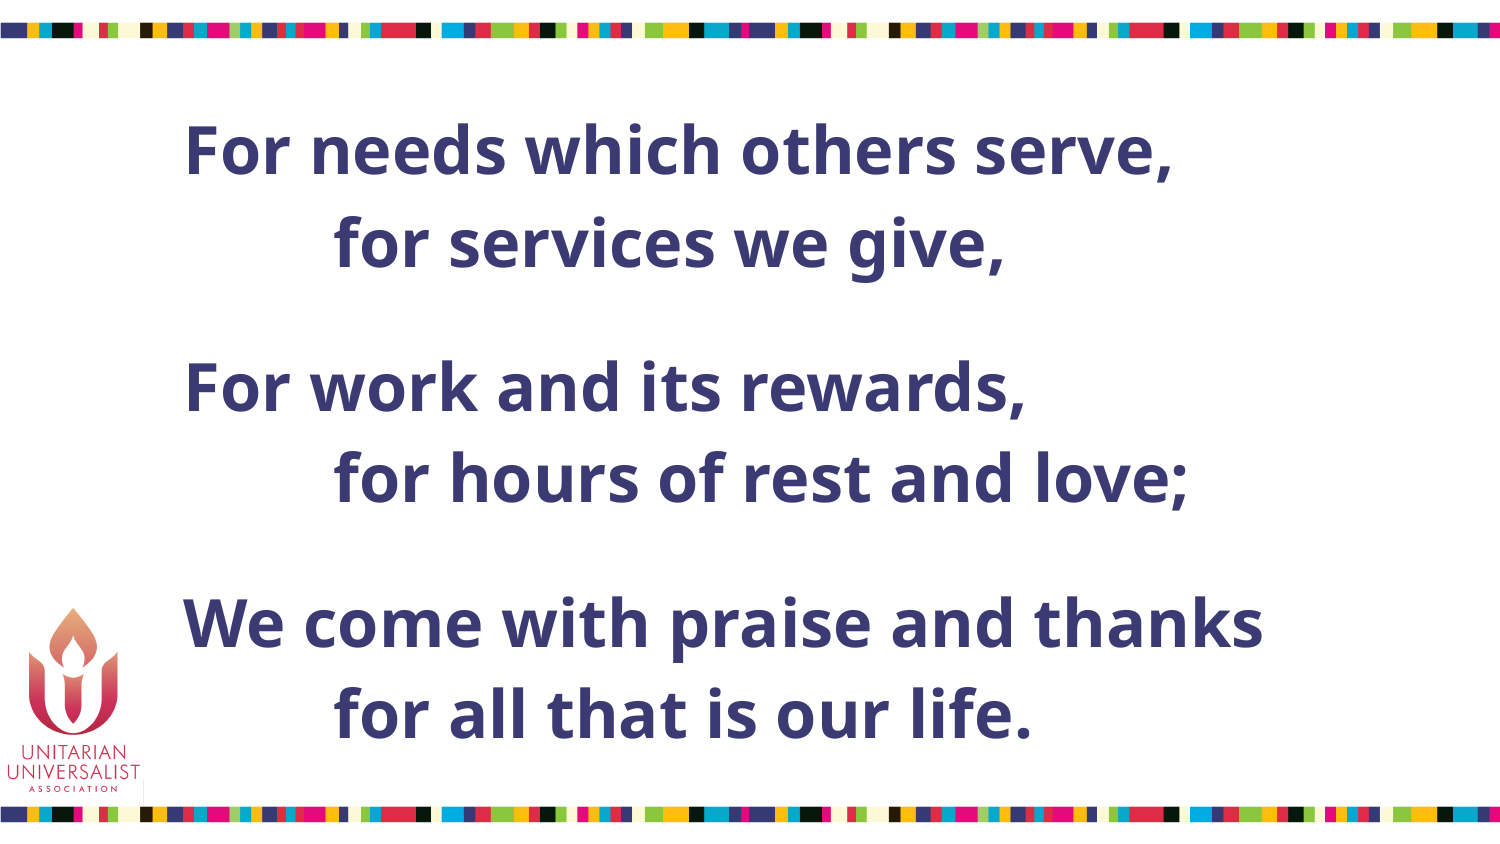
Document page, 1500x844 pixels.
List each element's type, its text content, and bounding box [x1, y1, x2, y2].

picture [0, 600, 1500, 824]
picture [0, 22, 1500, 40]
text_box For needs which others serve, for services we give, For work and its rewards, for hours of rest and love; We come with praise and thanks for all that is our life. [168, 81, 1421, 768]
